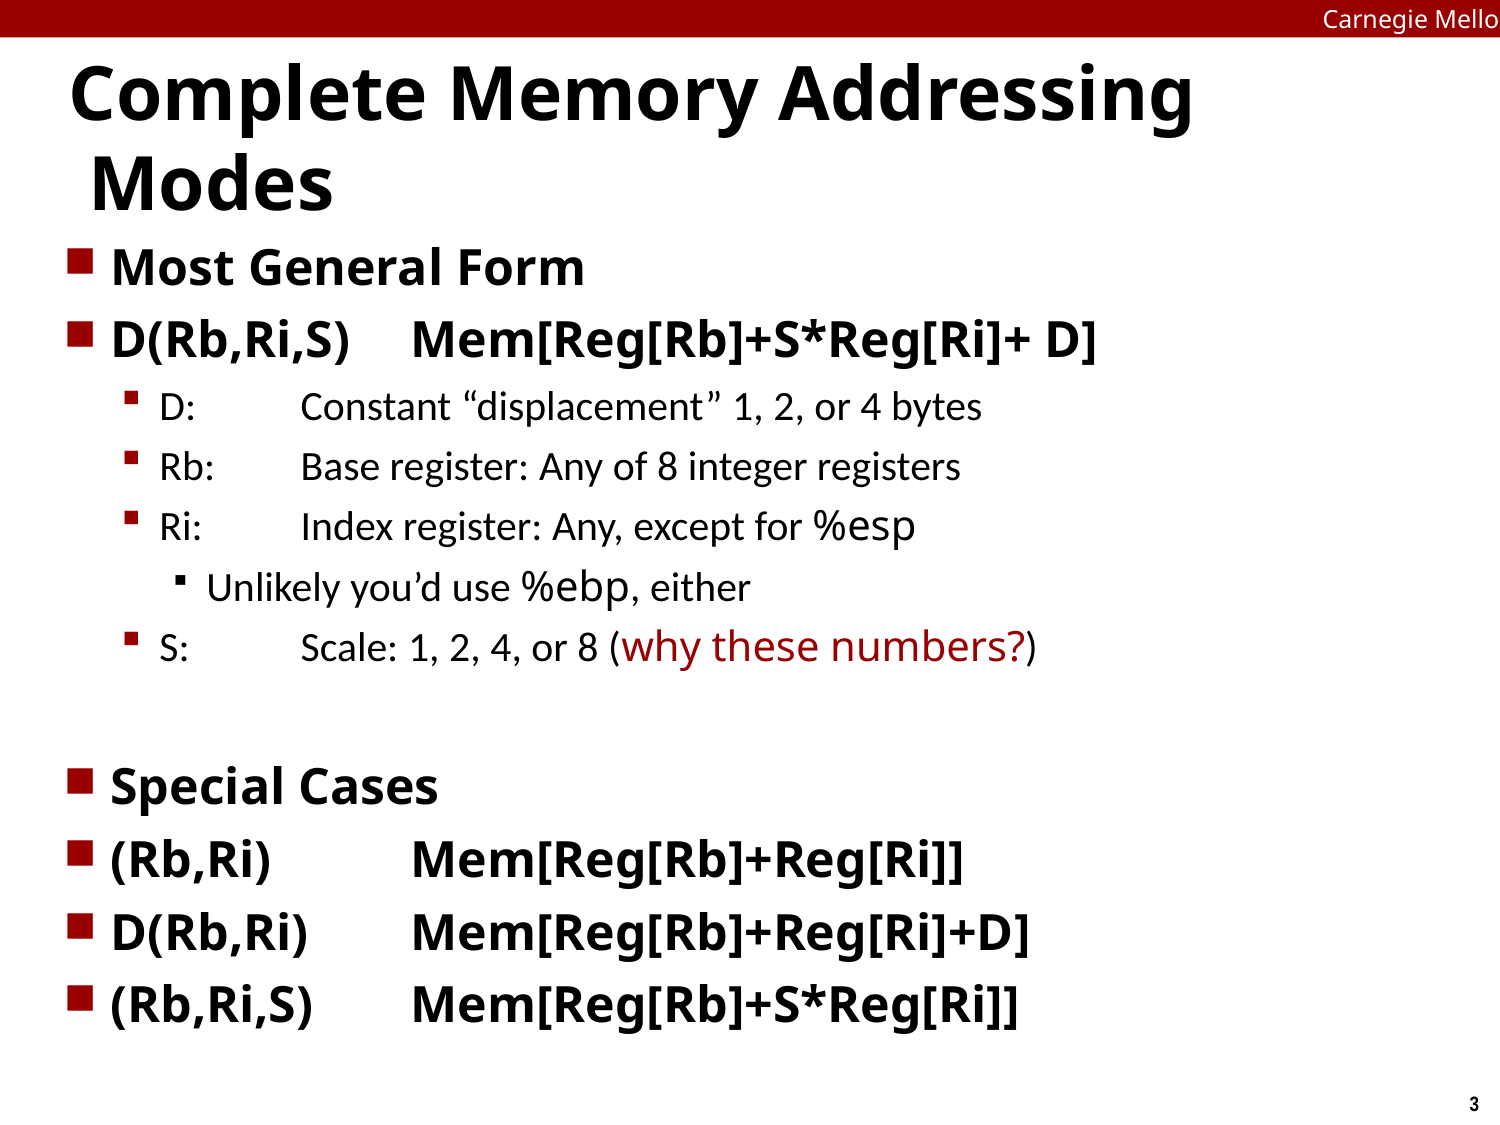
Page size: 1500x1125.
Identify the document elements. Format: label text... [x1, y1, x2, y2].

text_box Carnegie Mellon [1322, 3, 1500, 33]
text_box [0, 0, 1500, 38]
list Most General Form D(Rb,Ri,S) Mem[Reg[Rb]+S*Reg[Ri]+ D] D: Constant “displacement” 1, 2, or 4 bytes Rb: Base register: Any of 8 integer registers Ri: Index register: Any, except for %esp Unlikely you’d use %ebp, either S: Scale: 1, 2, 4, or 8 (why these numbers?) Special Cases (Rb,Ri) Mem[Reg[Rb]+Reg[Ri]] D(Rb,Ri) Mem[Reg[Rb]+Reg[Ri]+D] (Rb,Ri,S) Mem[Reg[Rb]+S*Reg[Ri]] [62, 228, 1438, 1122]
title Complete Memory Addressing Modes [62, 41, 1438, 228]
